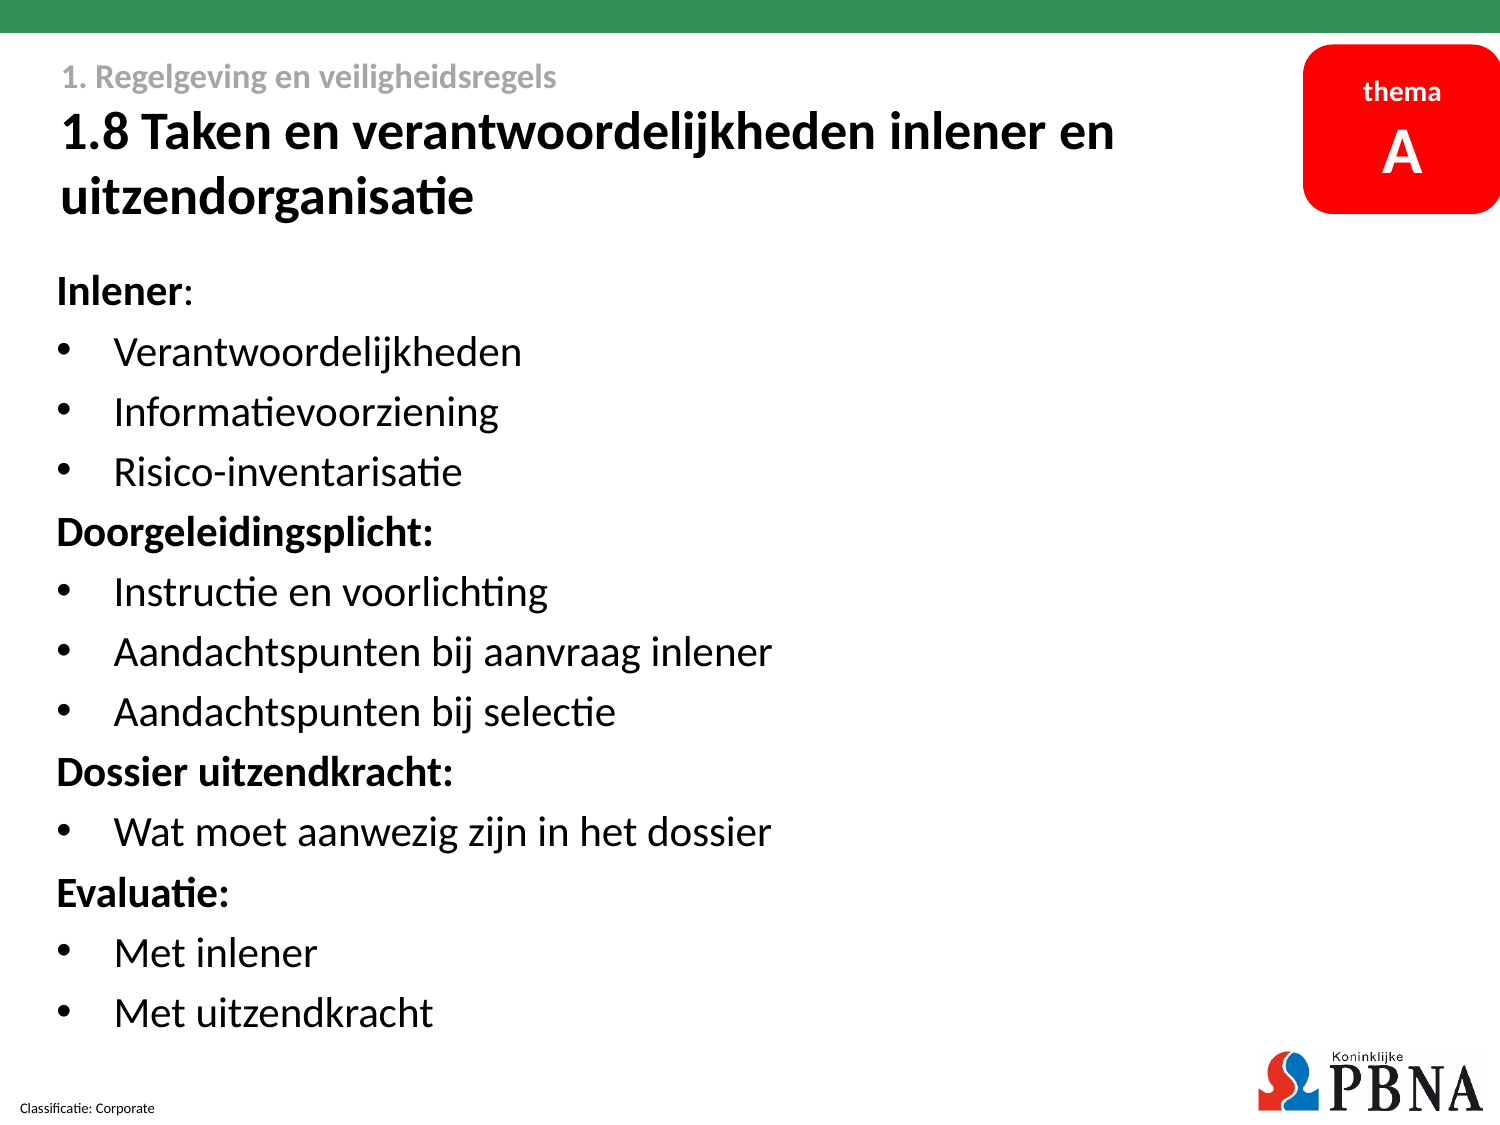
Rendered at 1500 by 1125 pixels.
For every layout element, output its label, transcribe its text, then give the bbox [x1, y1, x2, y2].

list Inlener: Verantwoordelijkheden Informatievoorziening Risico-inventarisatie Doorgeleidingsplicht: Instructie en voorlichting Aandachtspunten bij aanvraag inlener Aandachtspunten bij selectie Dossier uitzendkracht: Wat moet aanwezig zijn in het dossier Evaluatie: Met inlener Met uitzendkracht [41, 255, 1500, 1046]
text_box [0, 0, 1500, 33]
title 1. Regelgeving en veiligheidsregels 1.8 Taken en verantwoordelijkheden inlener en uitzendorganisatie [45, 45, 1396, 234]
text_box thema A [1303, 44, 1500, 215]
picture [1257, 1051, 1483, 1112]
